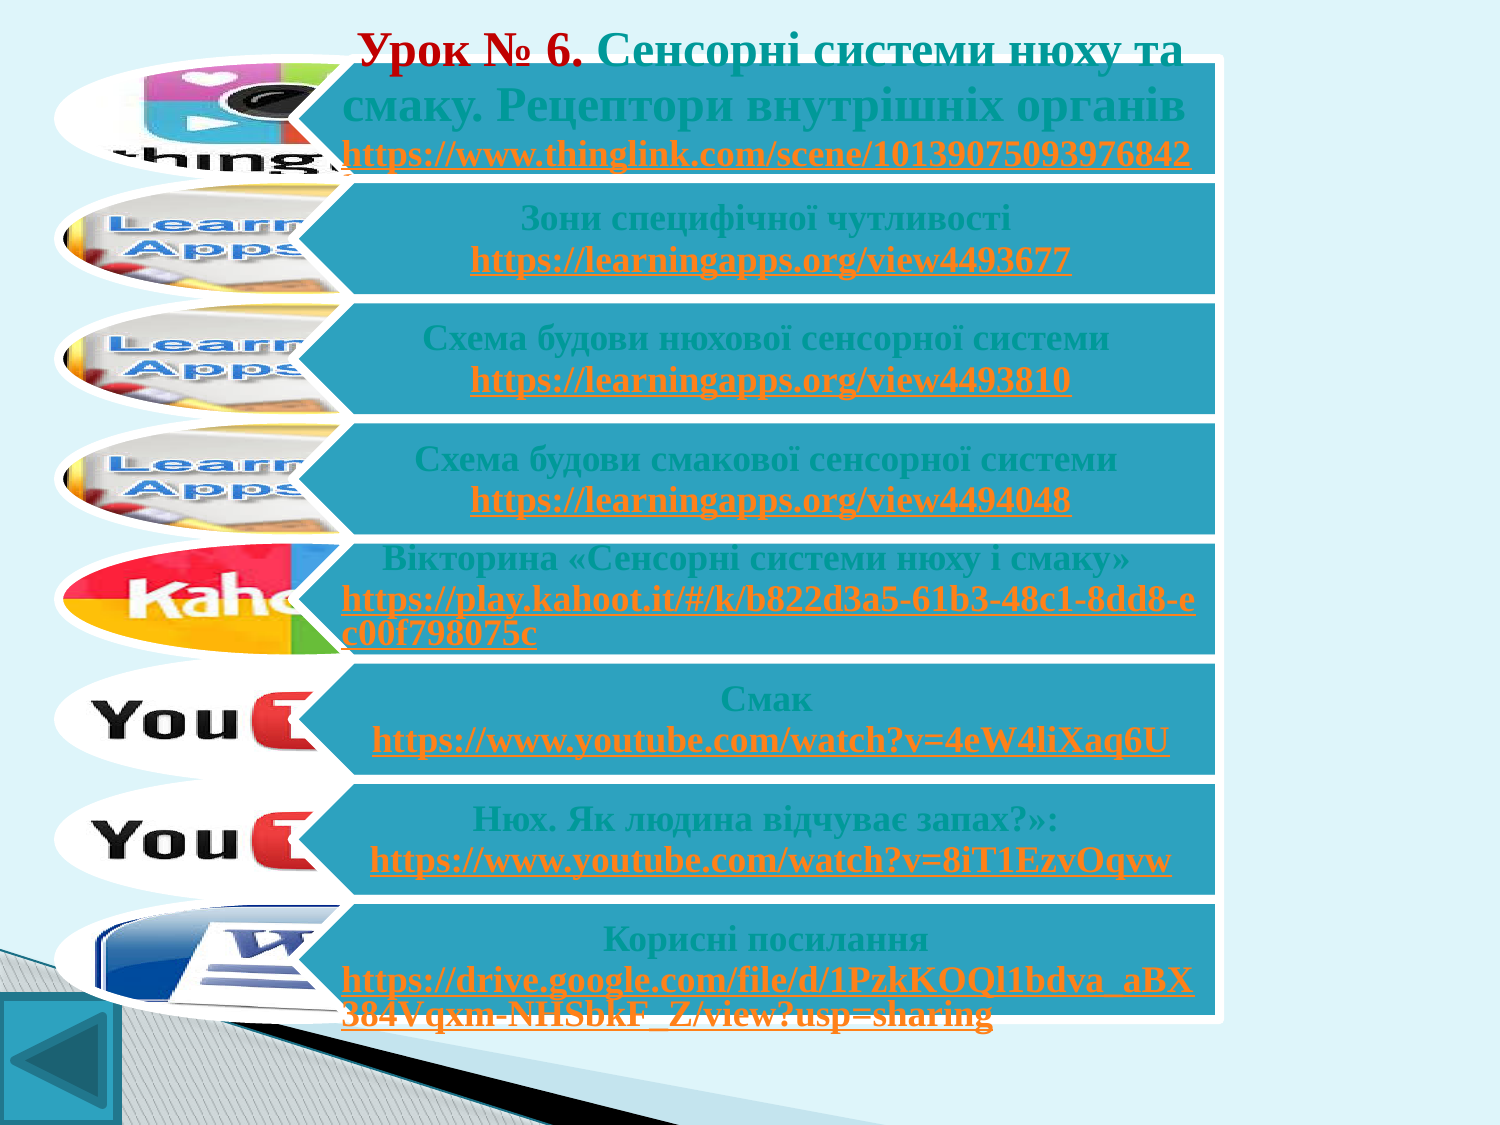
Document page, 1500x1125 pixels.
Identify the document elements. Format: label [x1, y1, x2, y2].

text_box [58, 58, 1454, 1020]
text_box [0, 992, 122, 1125]
